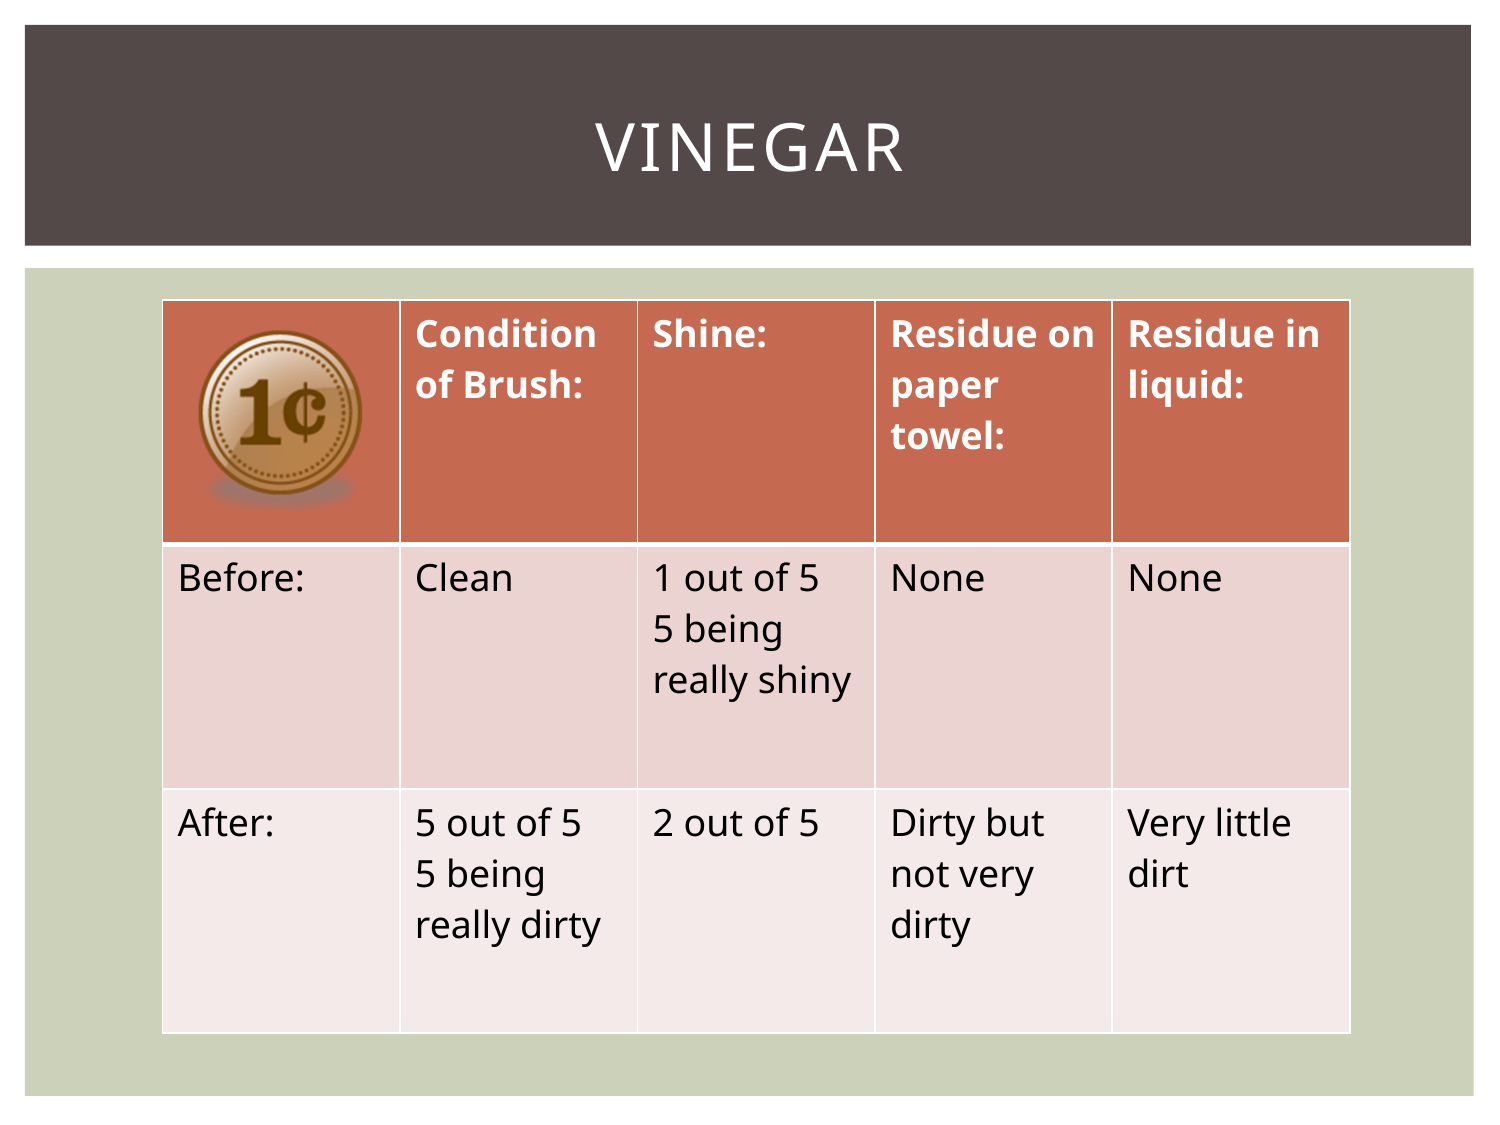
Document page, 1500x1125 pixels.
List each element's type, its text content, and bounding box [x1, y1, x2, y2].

table_cell None [876, 547, 1111, 788]
picture [187, 324, 375, 514]
table_cell Dirty but not very dirty [876, 790, 1111, 1032]
table_cell Clean [401, 547, 637, 788]
table_cell After: [163, 790, 399, 1032]
table_header Condition of Brush: [401, 301, 637, 542]
title Vinegar [62, 58, 1438, 232]
table_header Shine: [638, 301, 874, 542]
table_cell Before: [163, 547, 399, 788]
table_cell 5 out of 5 5 being really dirty [401, 790, 637, 1032]
table_cell None [1113, 547, 1349, 788]
table_cell 1 out of 5 5 being really shiny [638, 547, 874, 788]
table_header Residue in liquid: [1113, 301, 1349, 542]
table_header [163, 301, 399, 542]
table_header Residue on paper towel: [876, 301, 1111, 542]
table_cell 2 out of 5 [638, 790, 874, 1032]
table_cell Very little dirt [1113, 790, 1349, 1032]
